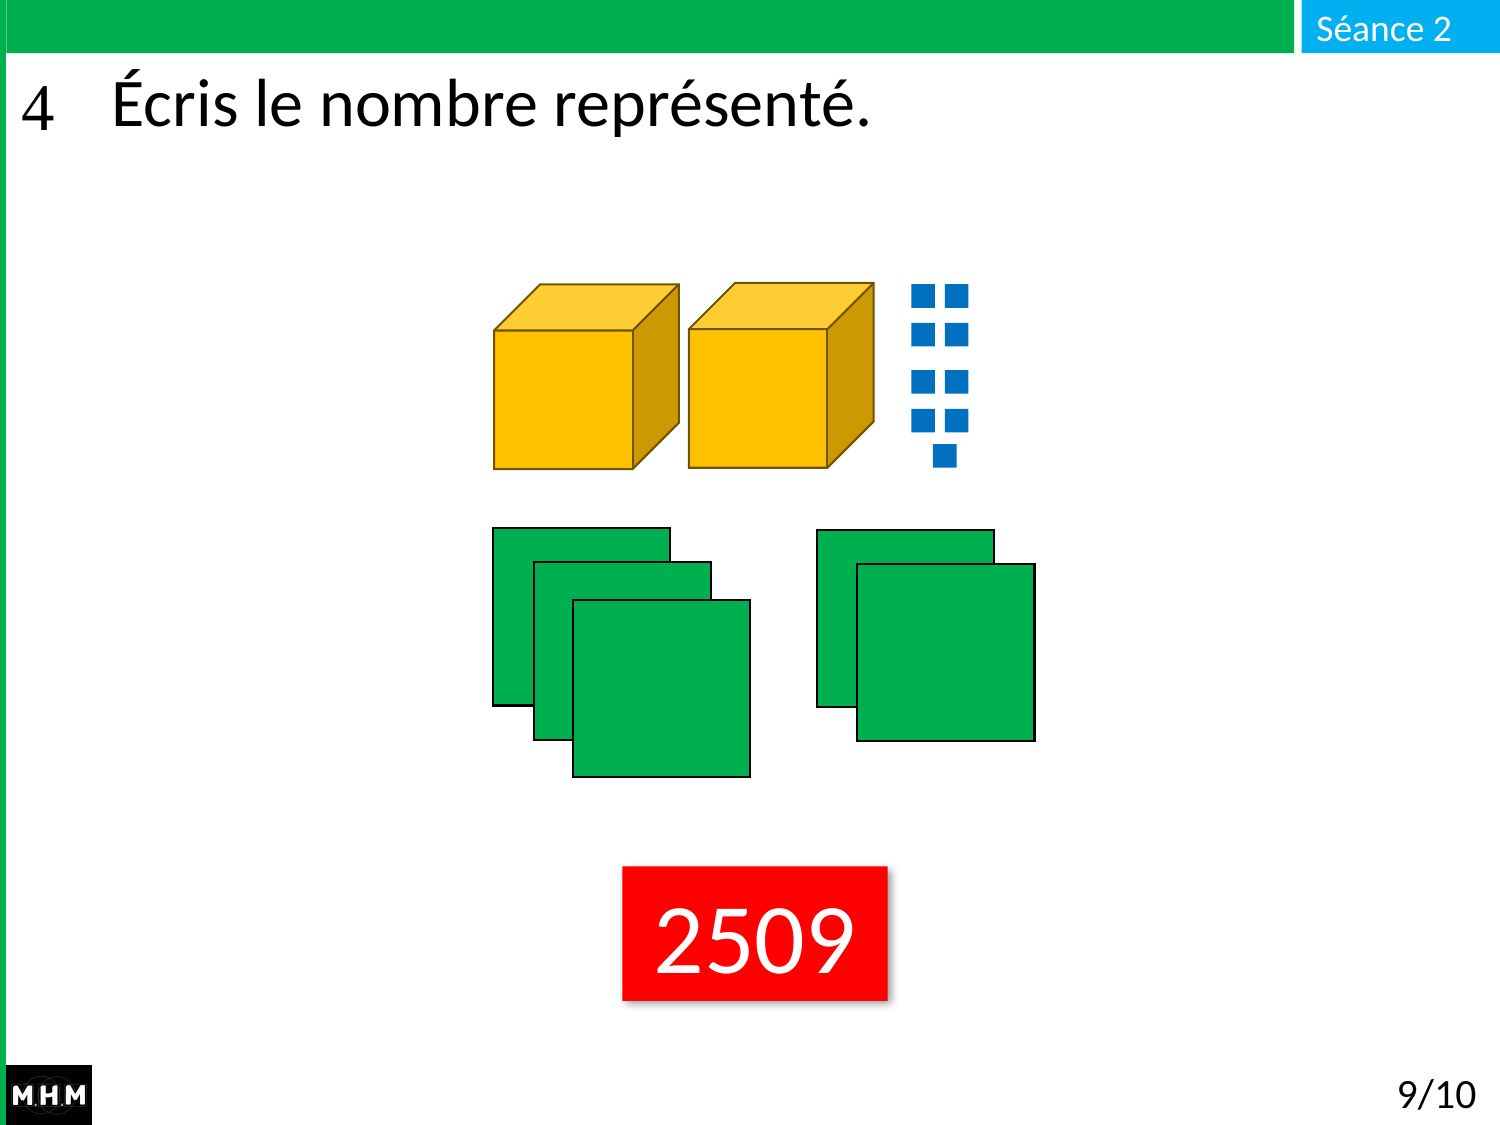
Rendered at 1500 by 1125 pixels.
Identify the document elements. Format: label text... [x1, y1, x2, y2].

text_box [572, 599, 751, 778]
text_box [910, 408, 936, 433]
text_box [492, 527, 671, 707]
text_box [944, 283, 969, 309]
text_box [856, 563, 1036, 742]
text_box [816, 529, 995, 708]
text_box [910, 283, 936, 309]
title Écris le nombre représenté. [96, 60, 1391, 150]
text_box [944, 322, 969, 348]
text_box 2509 [622, 866, 888, 1001]
text_box [910, 322, 936, 348]
text_box [533, 561, 712, 741]
text_box [493, 283, 680, 471]
text_box [932, 443, 958, 469]
picture [6, 1065, 92, 1125]
text_box [944, 408, 969, 433]
text_box [910, 369, 936, 395]
list 9/10 [1373, 1064, 1500, 1125]
text_box [944, 369, 969, 395]
text_box [687, 281, 875, 469]
